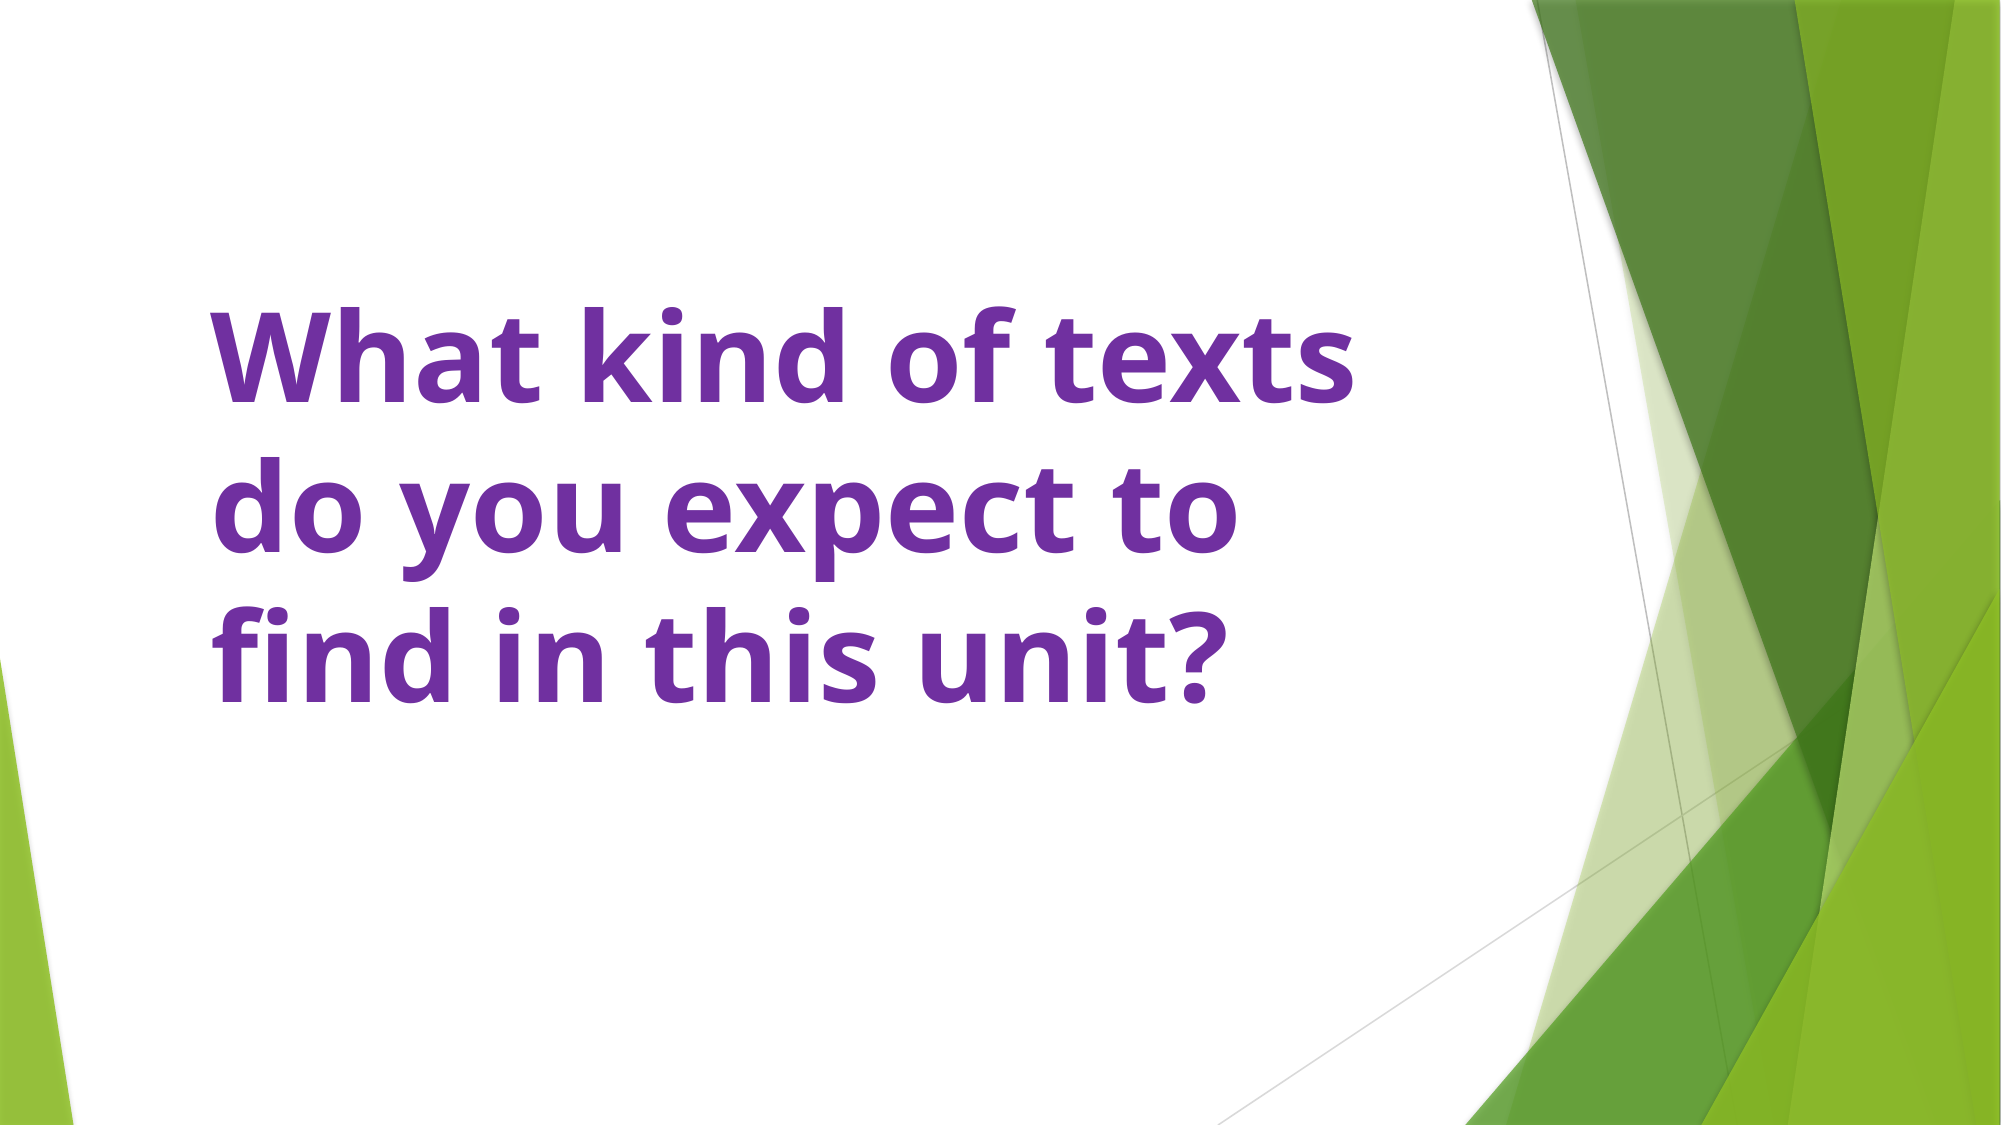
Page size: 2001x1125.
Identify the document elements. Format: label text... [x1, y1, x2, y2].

title What kind of texts do you expect to find in this unit? [195, 269, 1522, 879]
